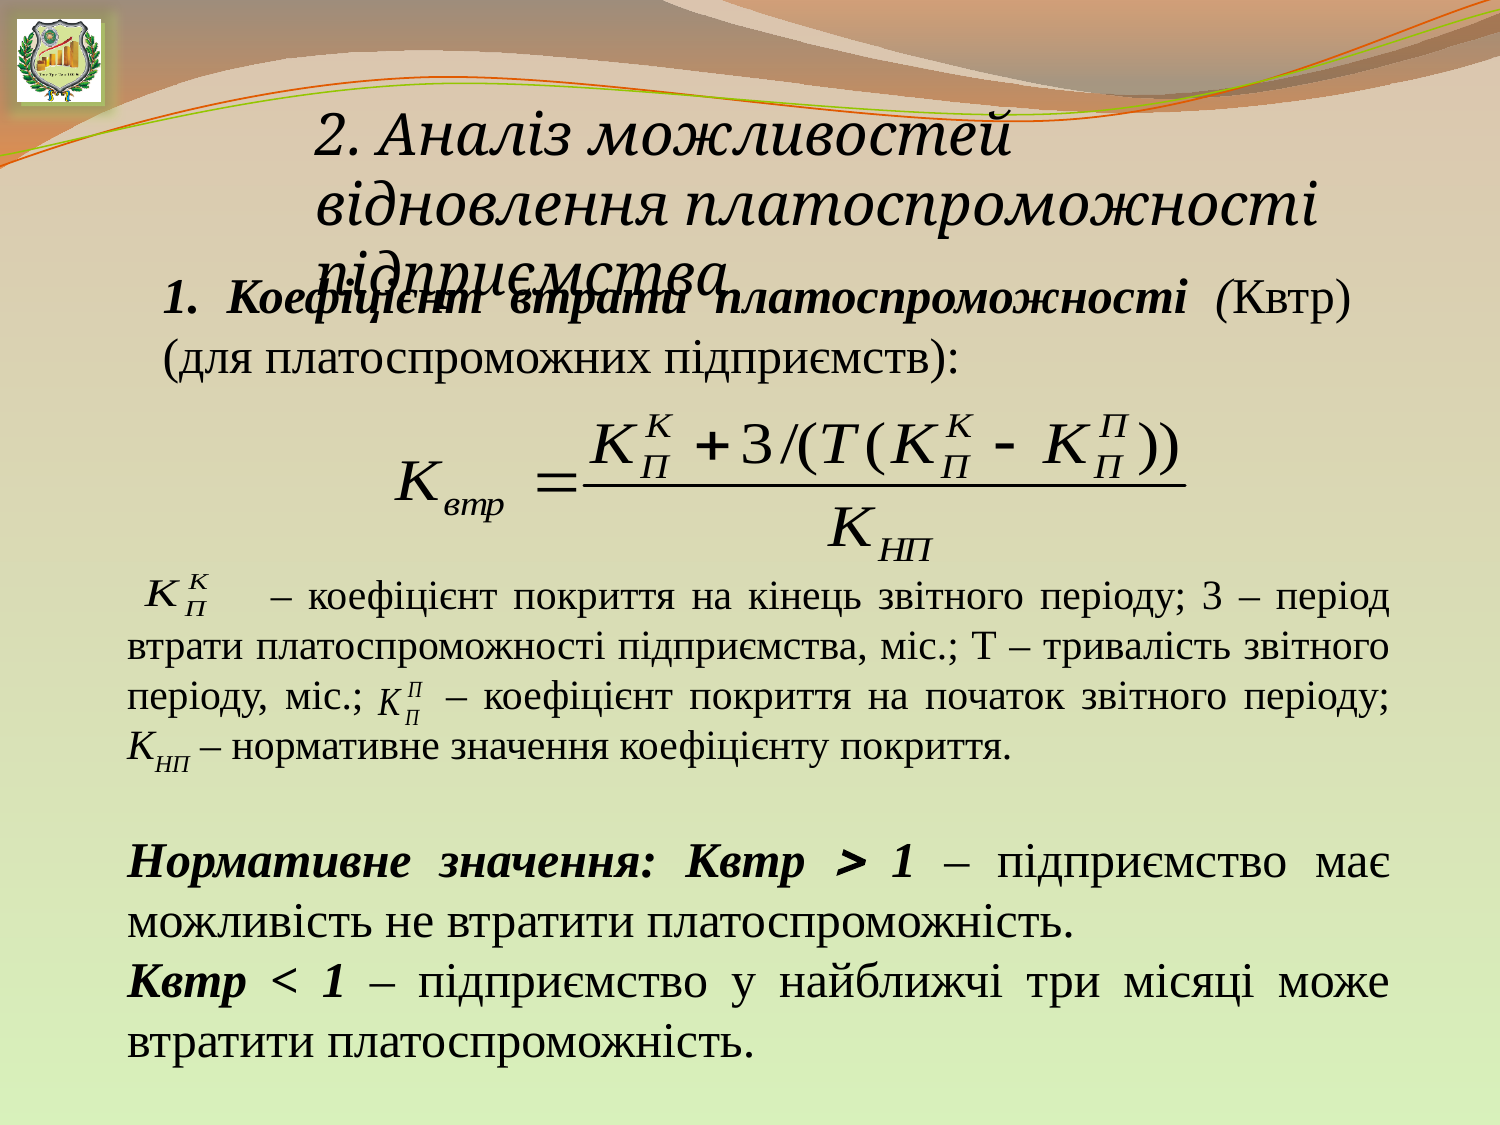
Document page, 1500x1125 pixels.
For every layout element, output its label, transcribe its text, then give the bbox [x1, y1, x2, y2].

text_box – коефіцієнт покриття на кінець звітного періоду; 3 – період втрати платоспроможності підприємства, міс.; Т – тривалість звітного періоду, міс.; – коефіцієнт покриття на початок звітного періоду; КНП – нормативне значення коефіцієнту покриття. Нормативне значення: Квтр  1 – підприємство має можливість не втратити платоспроможність. Квтр < 1 – підприємство у найближчі три місяці може втратити платоспроможність. [112, 560, 1406, 1075]
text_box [135, 564, 219, 624]
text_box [383, 396, 1200, 575]
text_box 1. Коефіцієнт втрати платоспроможності (Квтр) (для платоспроможних підприємств): [147, 256, 1367, 391]
picture [17, 18, 101, 102]
text_box 2. Аналіз можливостей відновлення платоспроможності підприємства [301, 90, 1388, 315]
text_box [371, 672, 431, 733]
